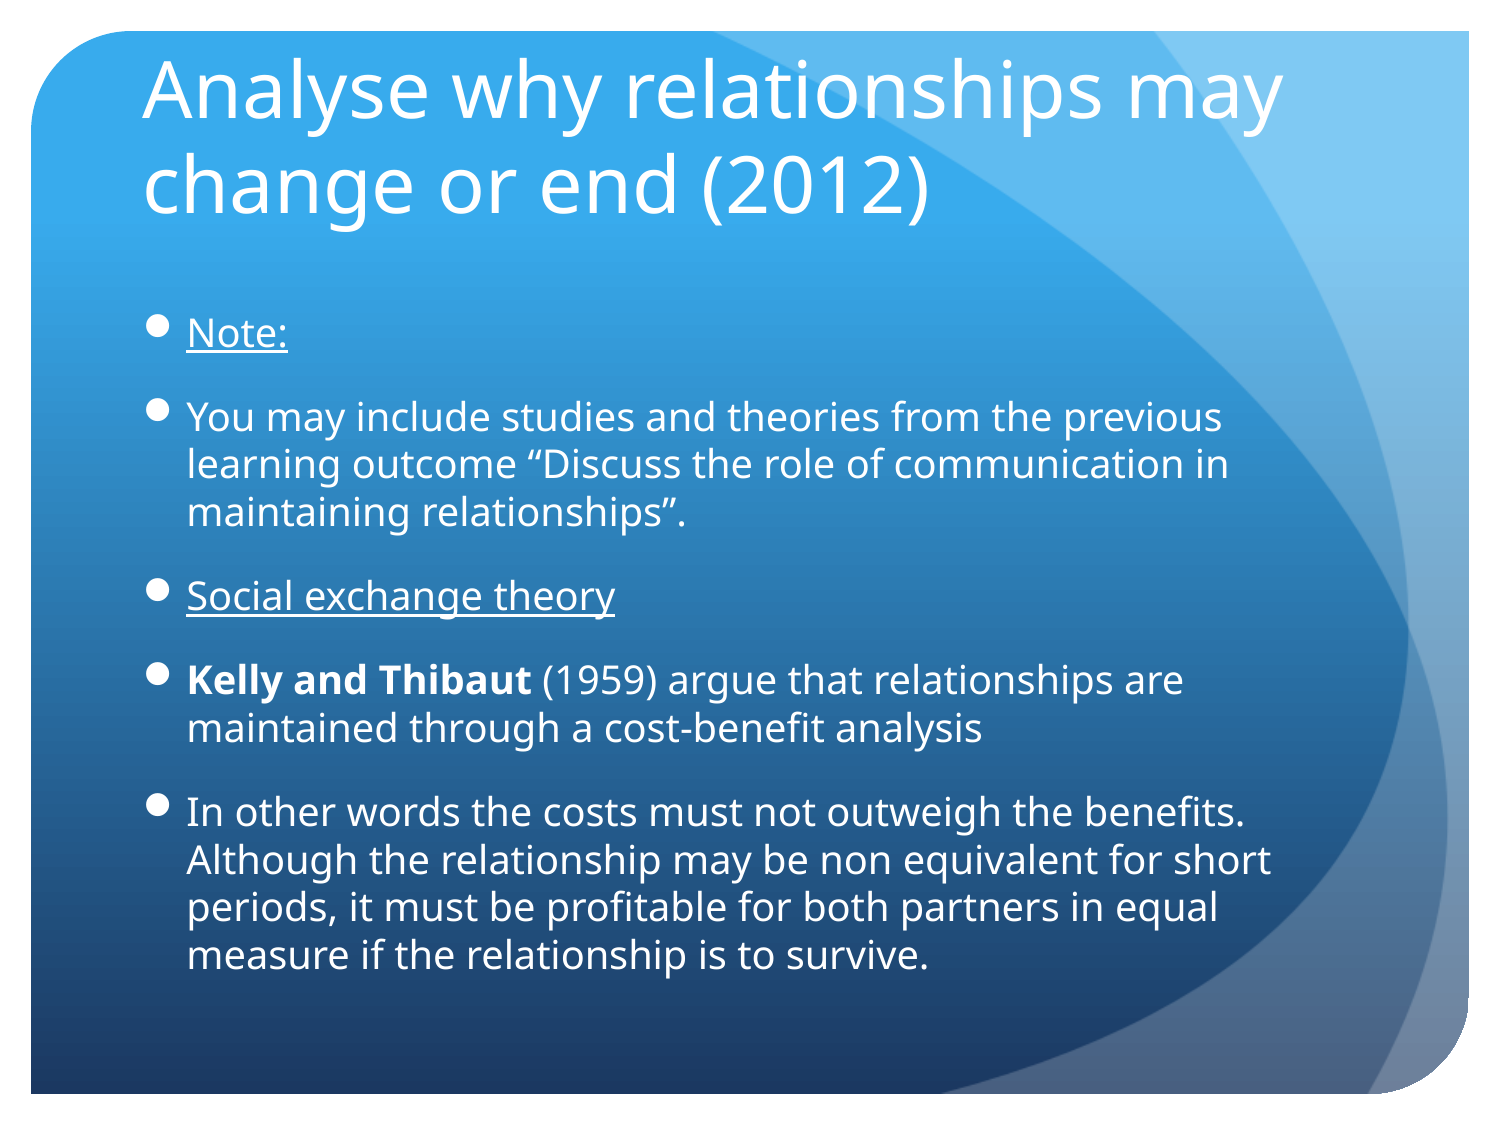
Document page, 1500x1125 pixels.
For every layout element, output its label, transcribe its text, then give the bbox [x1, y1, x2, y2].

picture [24, 30, 1473, 1094]
list Note: You may include studies and theories from the previous learning outcome “Discuss the role of communication in maintaining relationships”. Social exchange theory Kelly and Thibaut (1959) argue that relationships are maintained through a cost-benefit analysis In other words the costs must not outweigh the benefits. Although the relationship may be non equivalent for short periods, it must be profitable for both partners in equal measure if the relationship is to survive. [127, 299, 1372, 991]
title Analyse why relationships may change or end (2012) [127, 62, 1372, 299]
